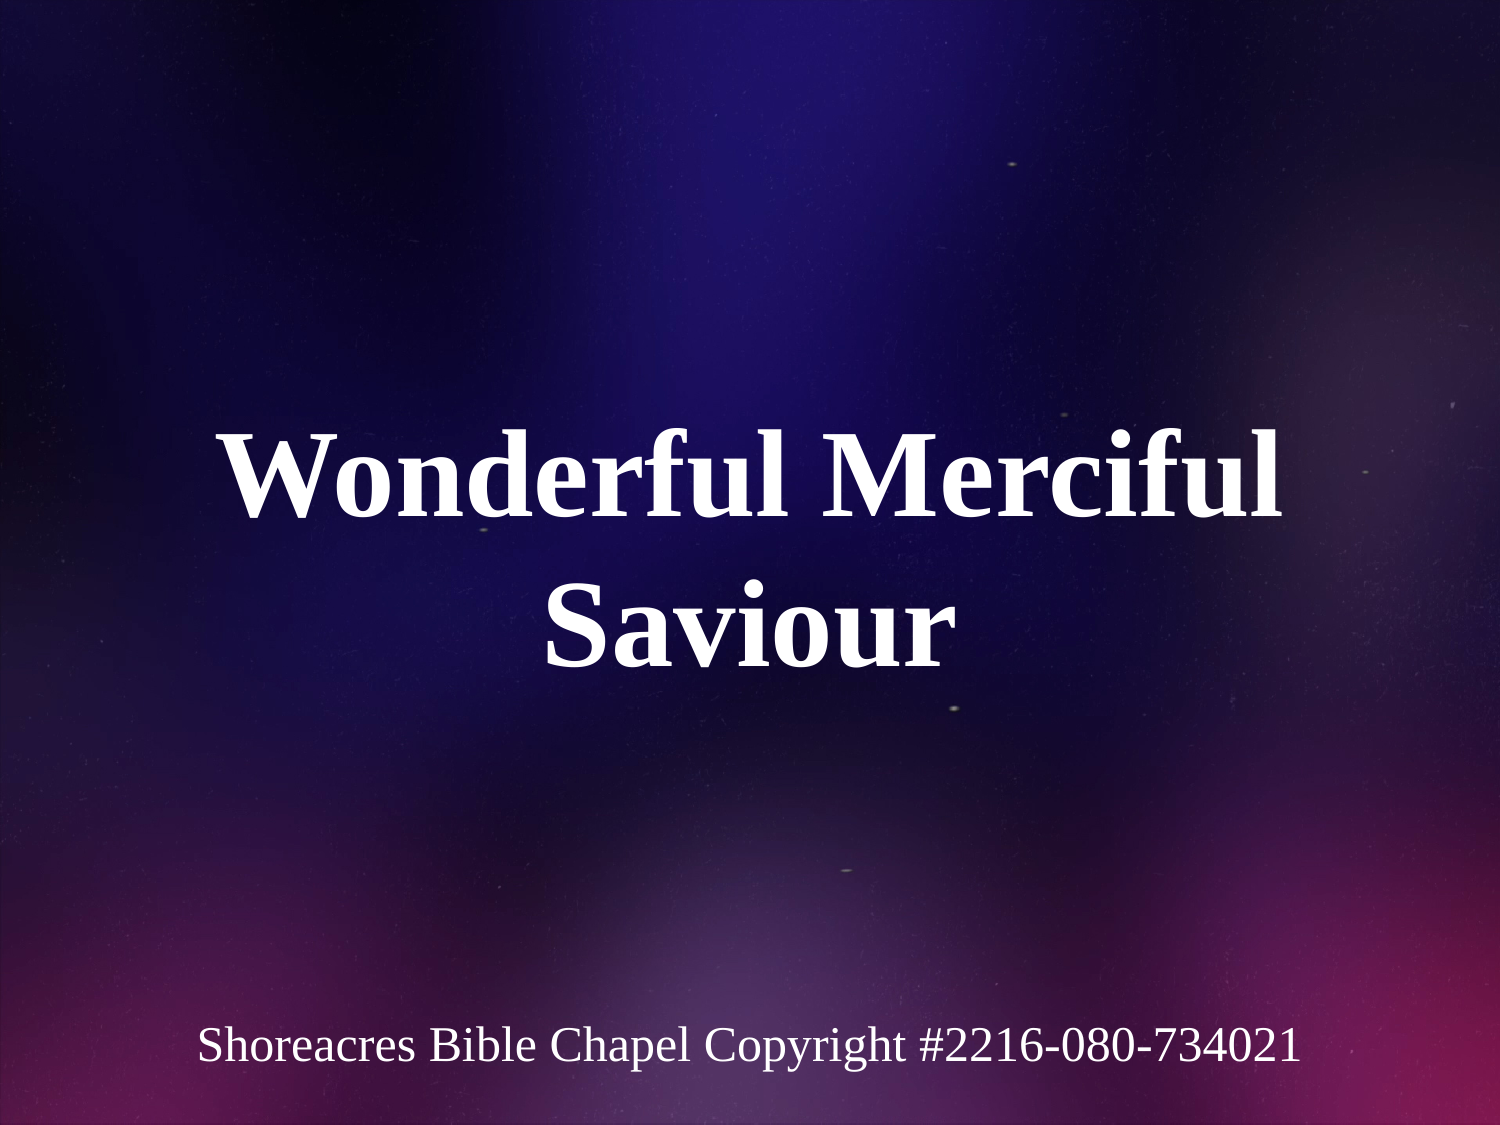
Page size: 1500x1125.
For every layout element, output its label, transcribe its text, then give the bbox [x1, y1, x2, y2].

title Wonderful Merciful Saviour Shoreacres Bible Chapel Copyright #2216-080-734021 [112, 487, 1388, 675]
picture [0, 0, 1500, 1125]
